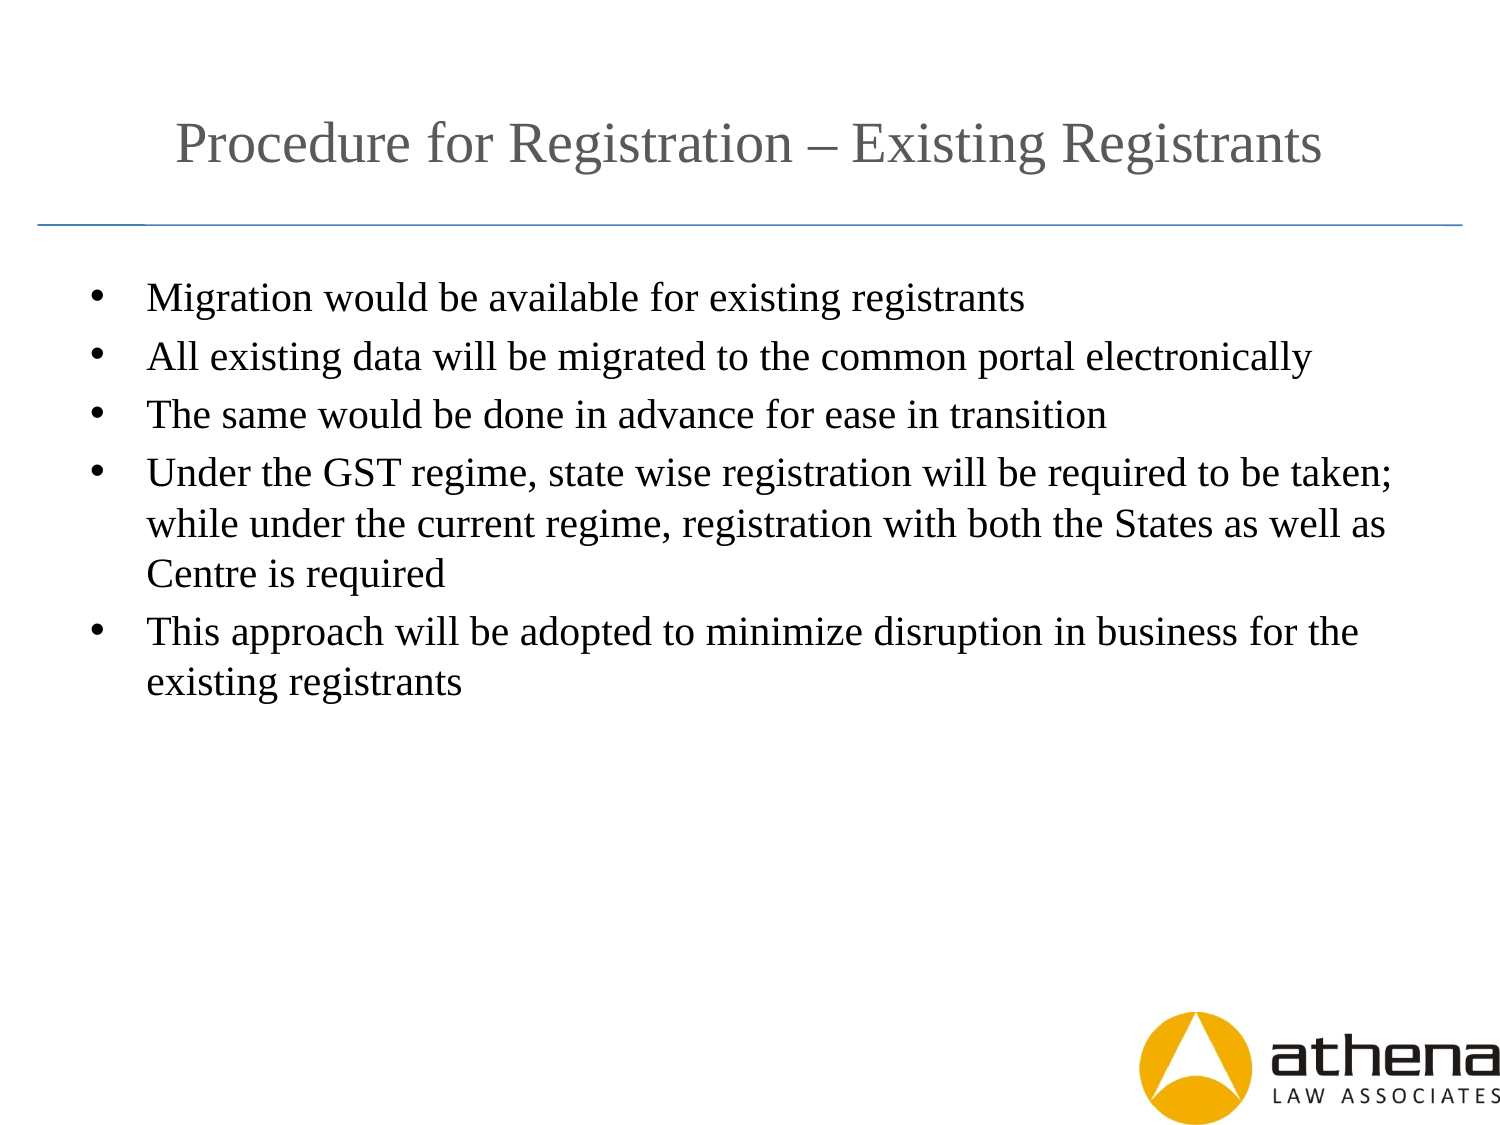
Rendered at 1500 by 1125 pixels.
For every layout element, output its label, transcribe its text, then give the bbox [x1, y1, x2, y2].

picture [1139, 1012, 1500, 1125]
title Procedure for Registration – Existing Registrants [75, 45, 1425, 233]
list Migration would be available for existing registrants All existing data will be migrated to the common portal electronically The same would be done in advance for ease in transition Under the GST regime, state wise registration will be required to be taken; while under the current regime, registration with both the States as well as Centre is required This approach will be adopted to minimize disruption in business for the existing registrants [75, 262, 1425, 1005]
